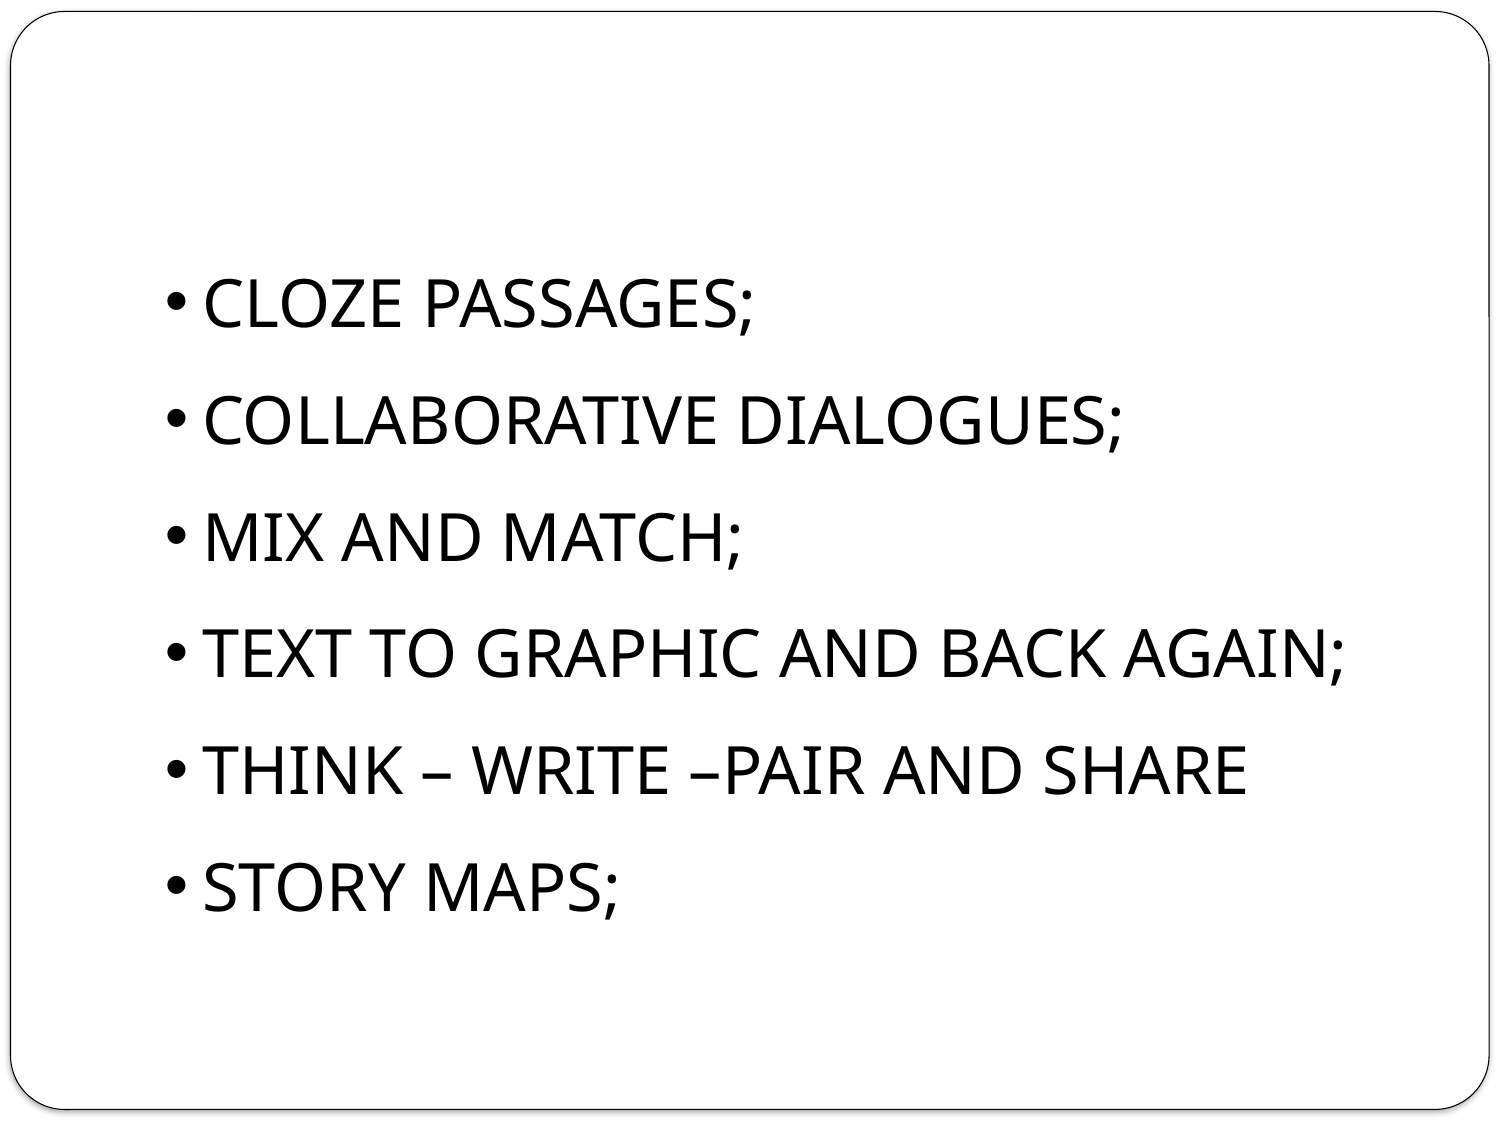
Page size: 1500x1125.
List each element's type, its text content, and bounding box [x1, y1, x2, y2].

list Cloze passages; Collaborative dialogues; Mix and match; Text to graphic and back again; Think – write –pair and share Story maps; [150, 237, 1425, 988]
